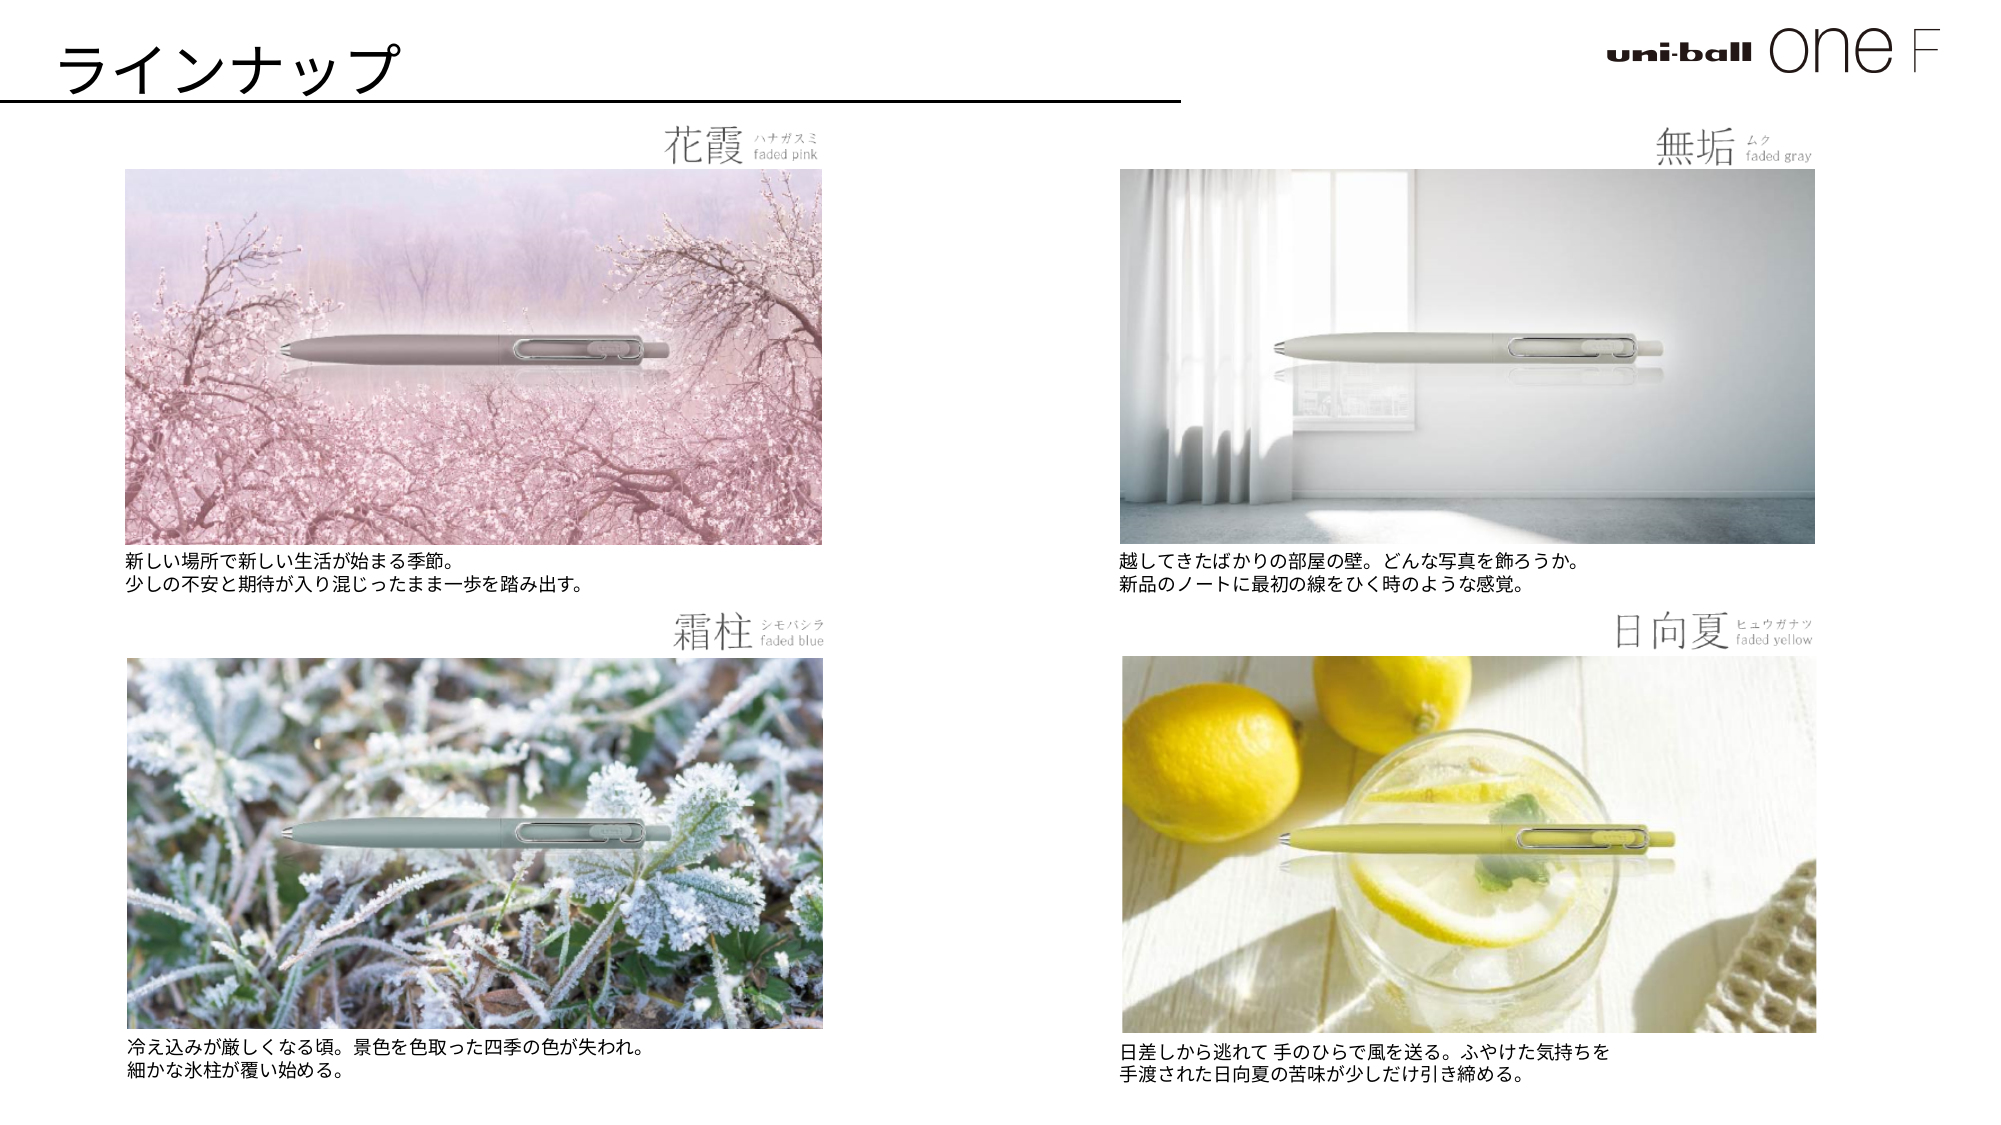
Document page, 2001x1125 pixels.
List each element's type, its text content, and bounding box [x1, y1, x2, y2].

picture [1606, 28, 1941, 73]
picture [669, 607, 828, 657]
text_box ラインナップ [40, 18, 409, 110]
text_box 越してきたばかりの部屋の壁。どんな写真を飾ろうか。 新品のノートに最初の線をひく時のような感覚。 [1105, 542, 1641, 603]
picture [1120, 169, 1815, 544]
text_box 新しい場所で新しい生活が始まる季節。 少しの不安と期待が入り混じったまま一歩を踏み出す。 [110, 542, 620, 603]
picture [1653, 118, 1816, 168]
picture [127, 658, 823, 1029]
text_box 日差しから逃れて 手のひらで風を送る。ふやけた気持ちを 手渡された日向夏の苦味が少しだけ引き締める。 [1105, 1033, 1689, 1093]
picture [1122, 607, 1817, 1033]
picture [125, 121, 823, 545]
text_box 冷え込みが厳しくなる頃。景色を色取った四季の色が失われ。 細かな氷柱が覆い始める。 [113, 1028, 679, 1089]
